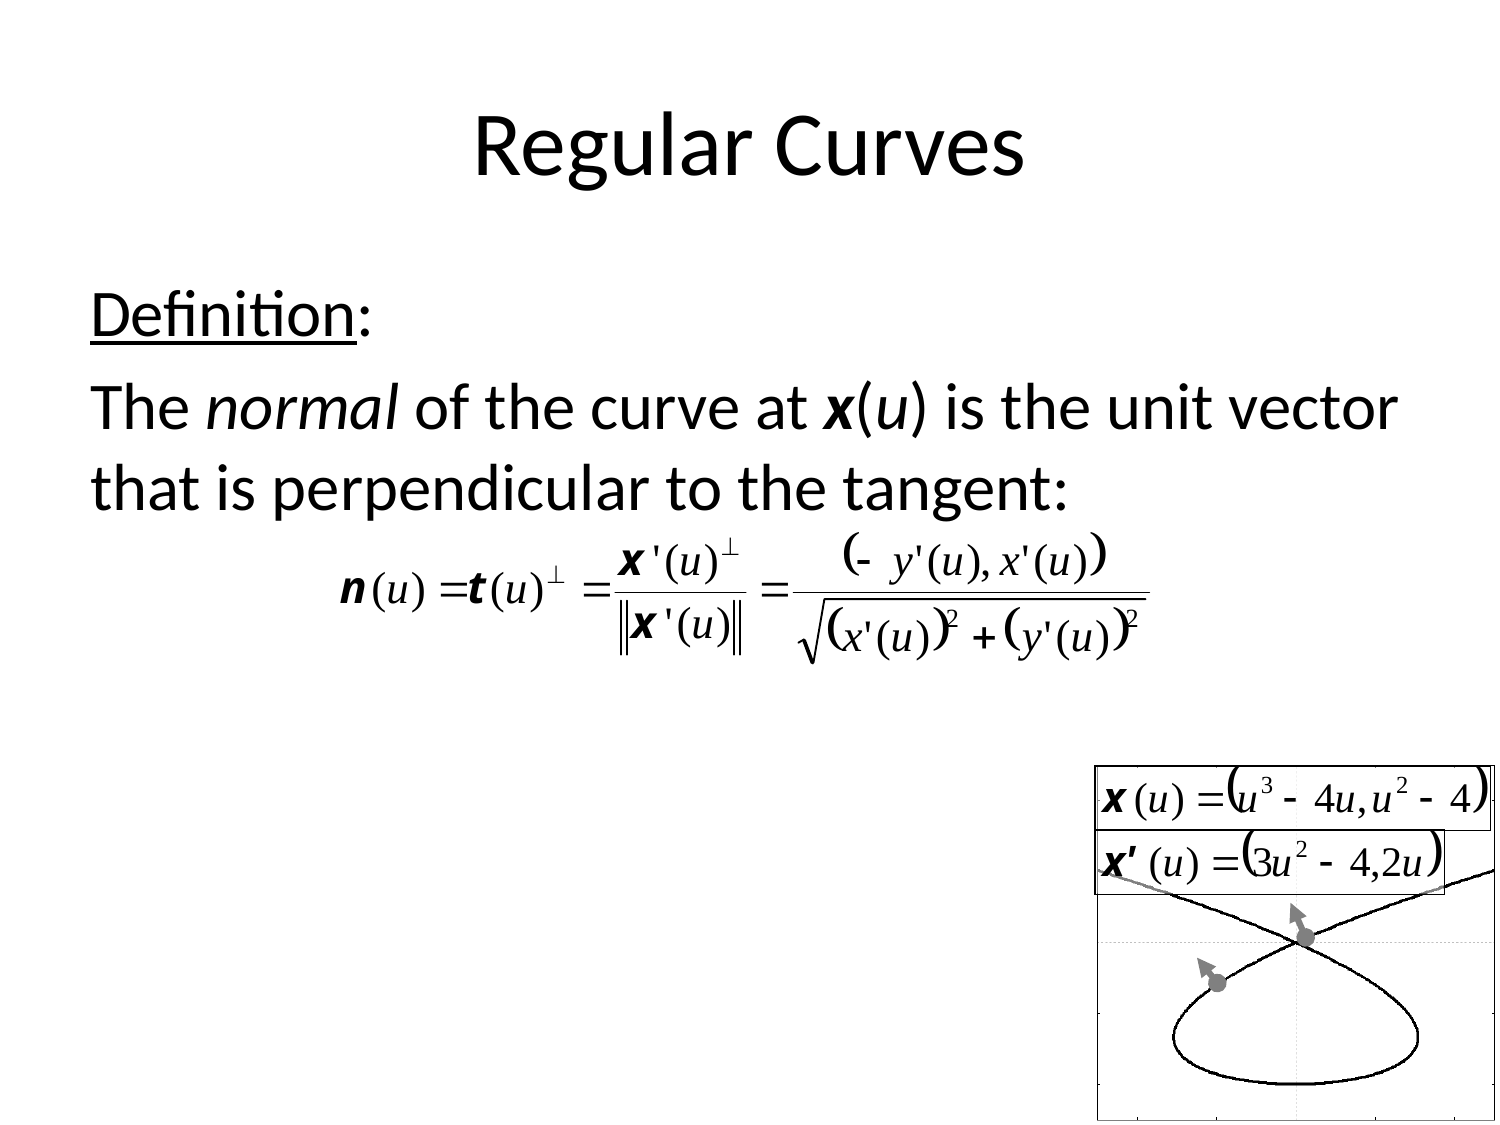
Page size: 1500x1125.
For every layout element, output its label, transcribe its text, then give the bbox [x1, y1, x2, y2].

list Definition: The normal of the curve at x(u) is the unit vector that is perpendicular to the tangent: [75, 262, 1425, 1005]
picture [1093, 762, 1500, 1125]
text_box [1282, 909, 1315, 931]
title Regular Curves [75, 45, 1425, 233]
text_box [1095, 830, 1444, 894]
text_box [334, 524, 1160, 676]
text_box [1095, 766, 1490, 831]
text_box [1193, 961, 1221, 980]
